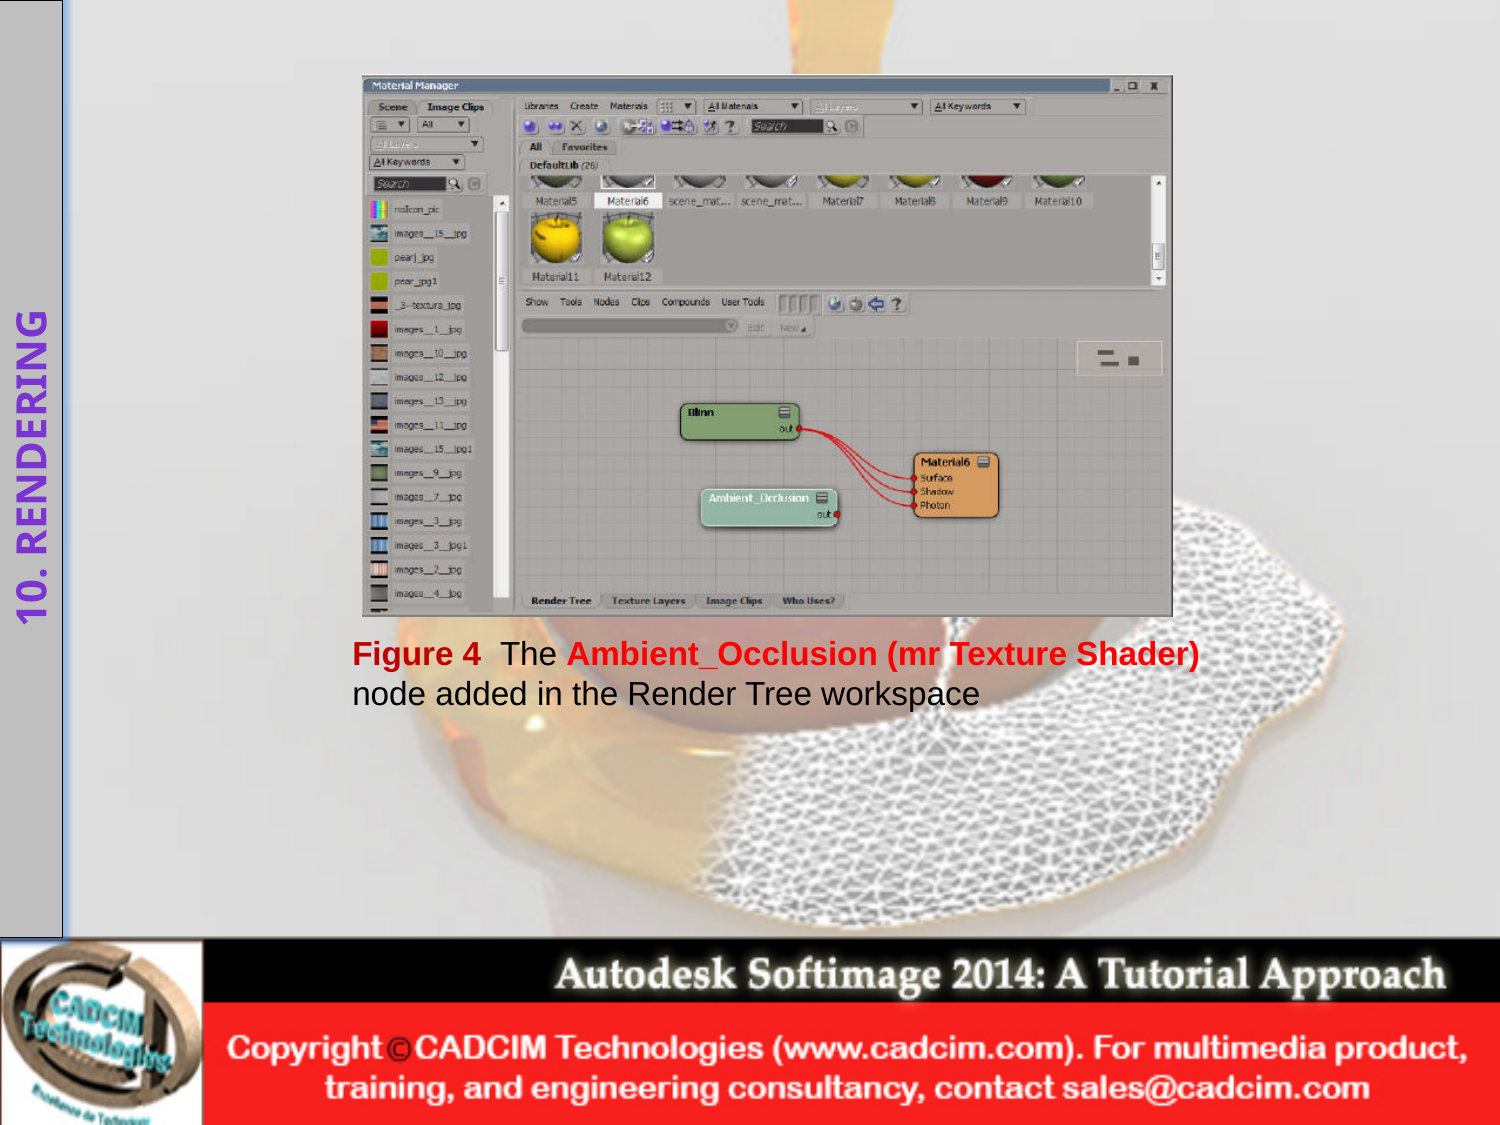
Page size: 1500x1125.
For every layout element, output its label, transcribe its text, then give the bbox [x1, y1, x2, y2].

picture [0, 0, 1500, 1125]
text_box Figure 4 The Ambient_Occlusion (mr Texture Shader) node added in the Render Tree workspace [337, 624, 1263, 720]
